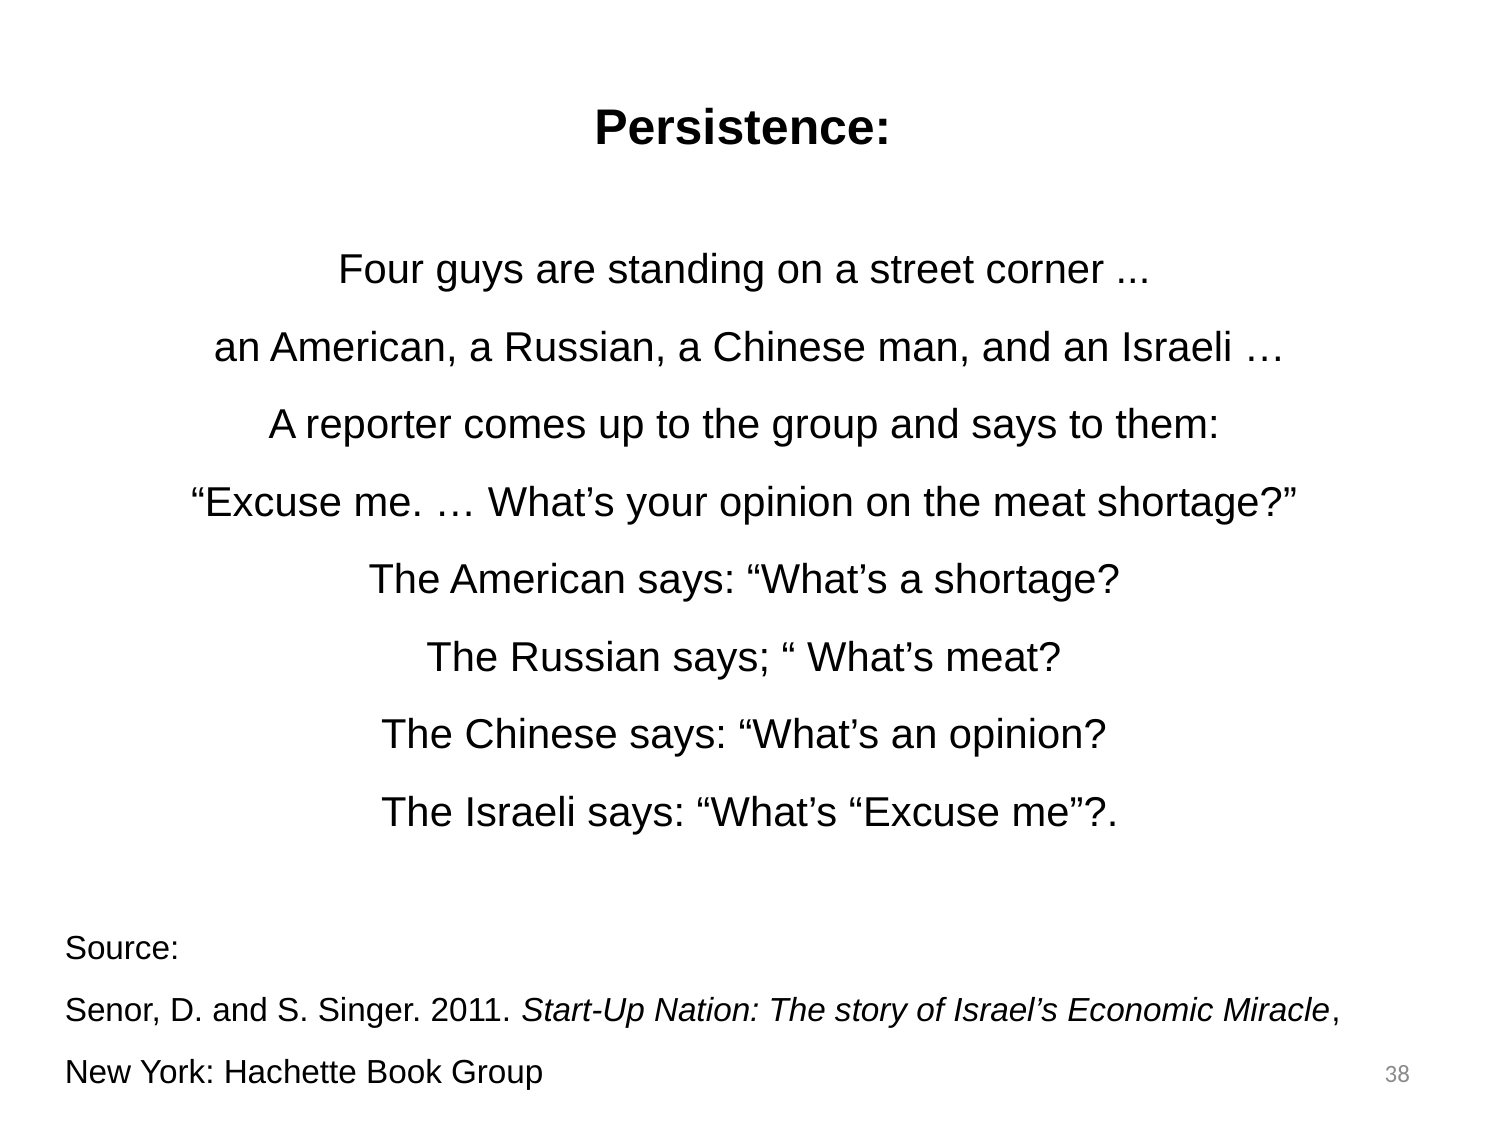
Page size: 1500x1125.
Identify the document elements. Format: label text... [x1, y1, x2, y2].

slide_number 38 [1074, 1042, 1425, 1103]
text_box Persistence: Four guys are standing on a street corner ... an American, a Russian, a Chinese man, and an Israeli … A reporter comes up to the group and says to them: “Excuse me. … What’s your opinion on the meat shortage?” The American says: “What’s a shortage? The Russian says; “ What’s meat? The Chinese says: “What’s an opinion? The Israeli says: “What’s “Excuse me”?. Source: Senor, D. and S. Singer. 2011. Start-Up Nation: The story of Israel’s Economic Miracle, New York: Hachette Book Group [50, 87, 1450, 1125]
